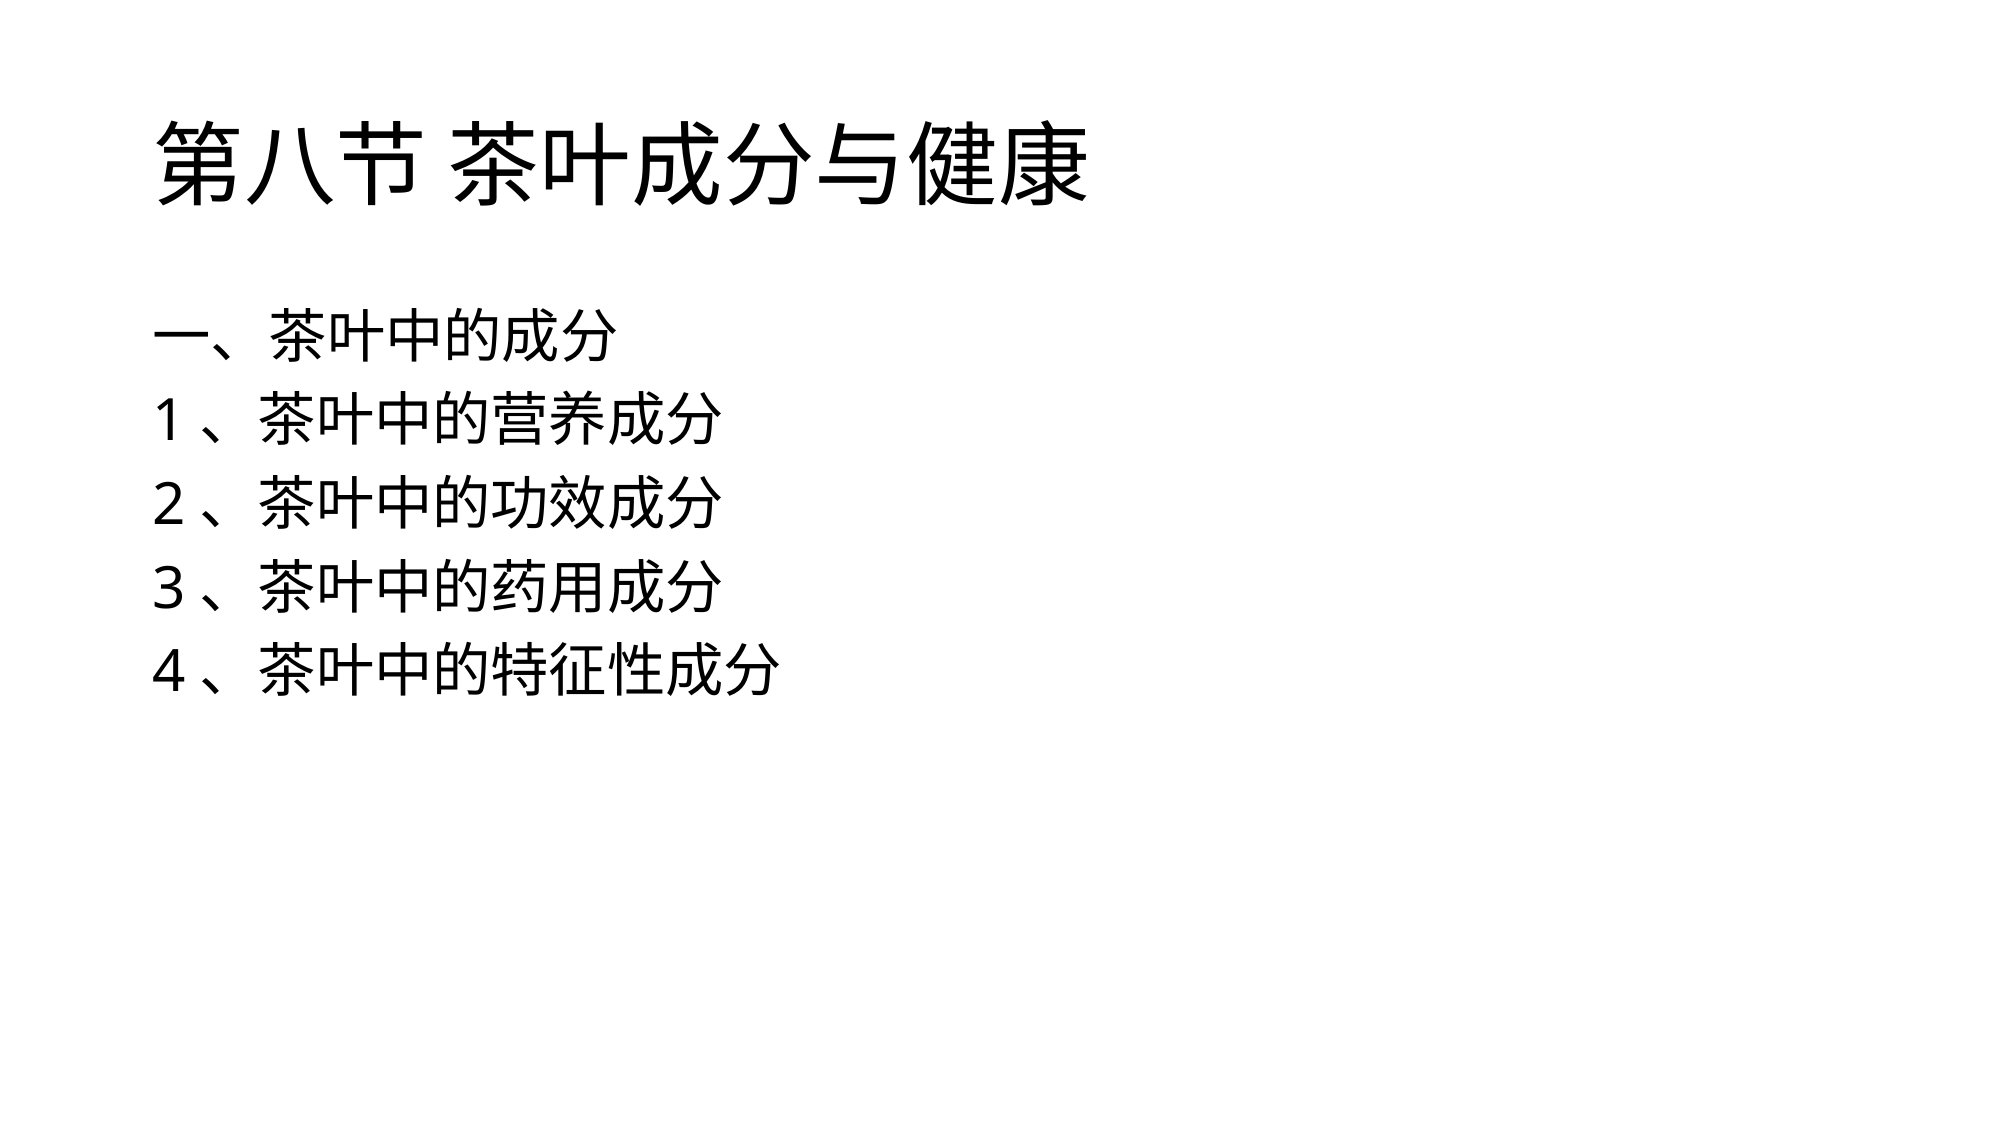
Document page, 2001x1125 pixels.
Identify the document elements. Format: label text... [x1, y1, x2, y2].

list 一、茶叶中的成分 1、茶叶中的营养成分 2、茶叶中的功效成分 3、茶叶中的药用成分 4、茶叶中的特征性成分 [137, 299, 1863, 1014]
title 第八节 茶叶成分与健康 [137, 59, 1863, 278]
